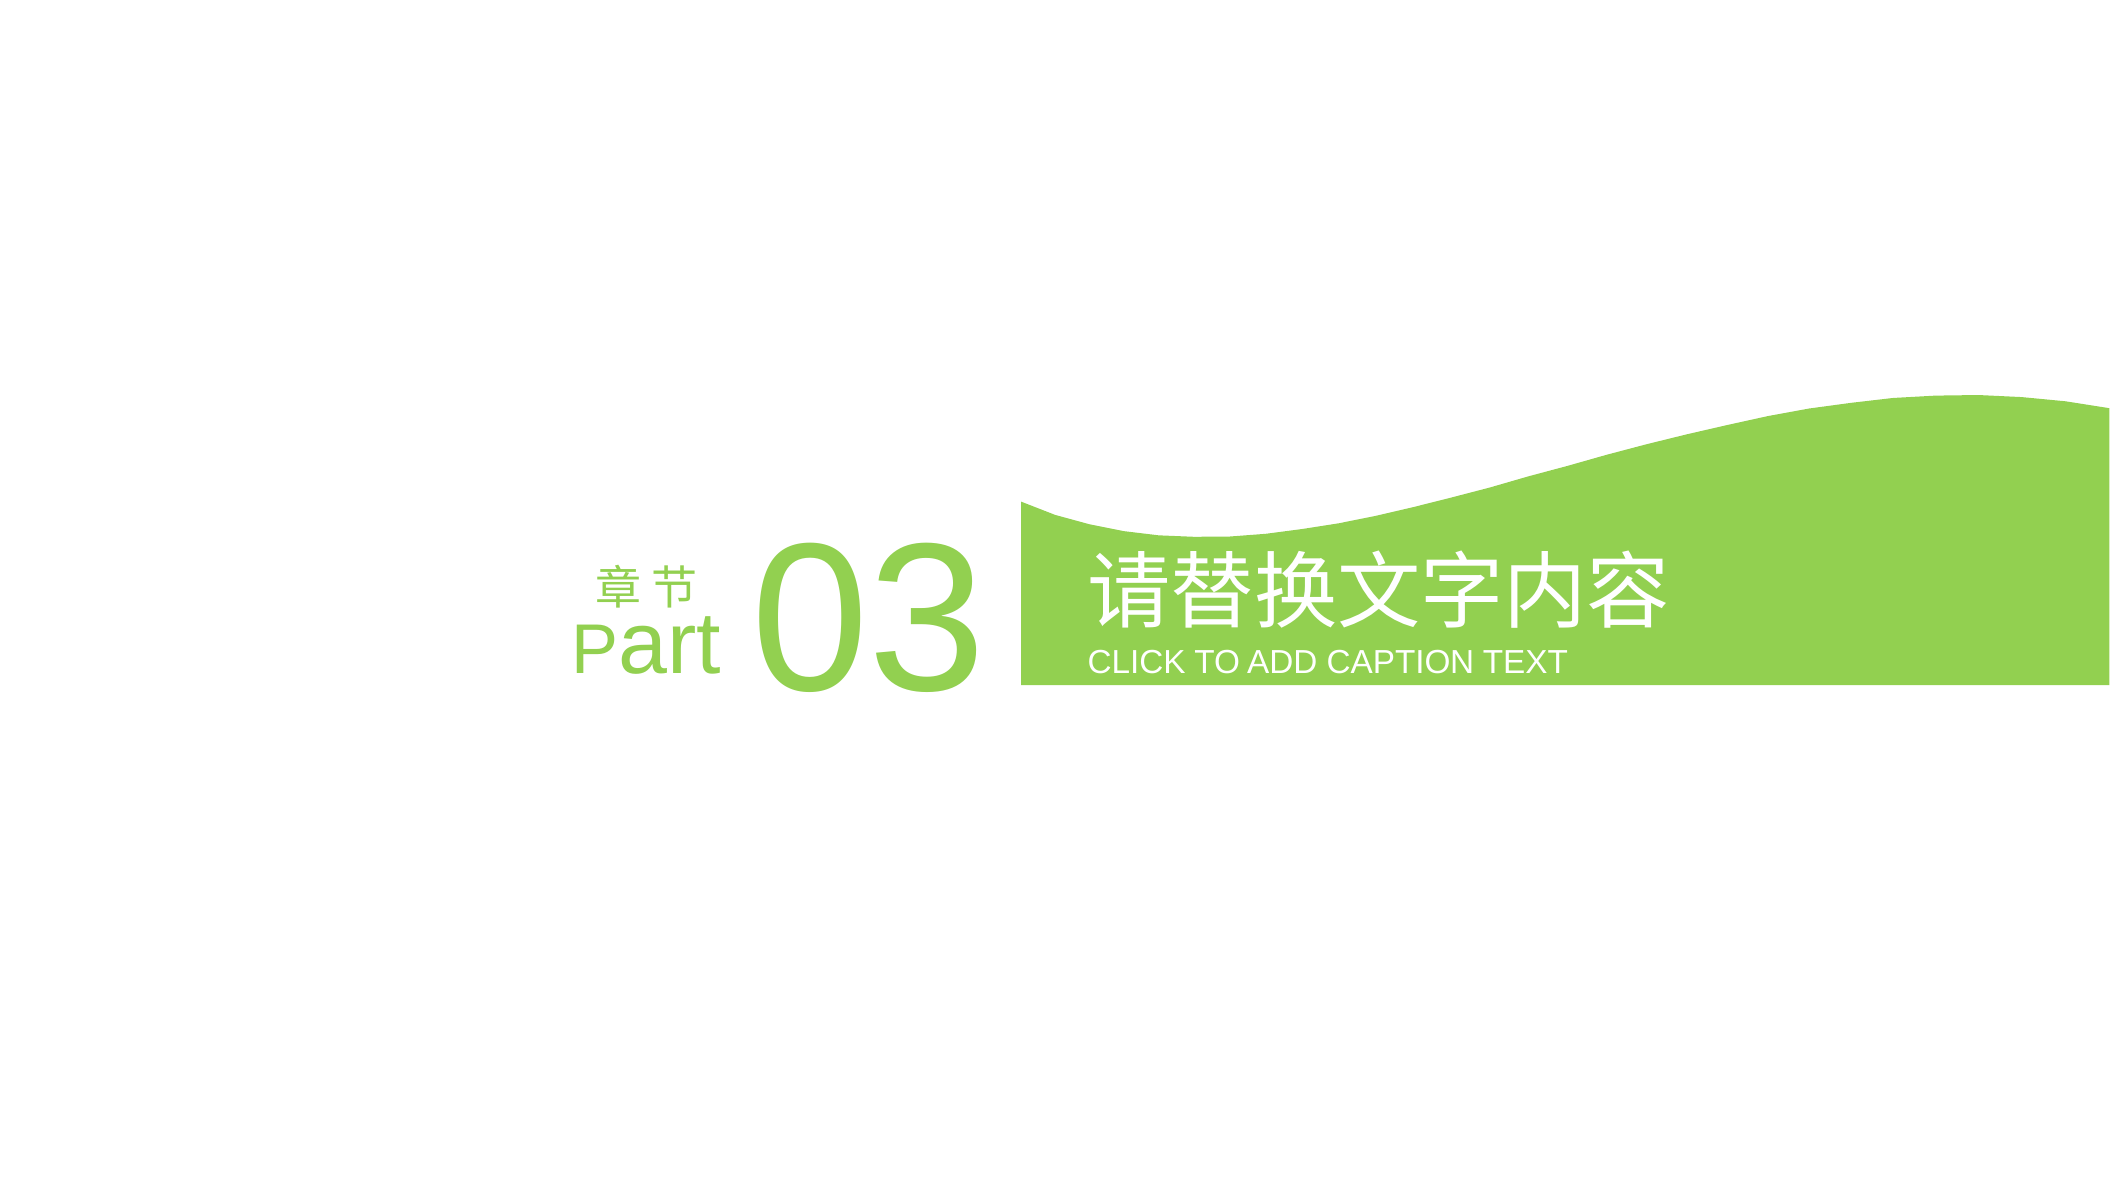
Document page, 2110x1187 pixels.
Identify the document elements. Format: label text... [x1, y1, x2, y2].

text_box [1021, 395, 2110, 686]
text_box 请替换文字内容 [1087, 549, 1693, 640]
text_box CLICK TO ADD CAPTION TEXT [1087, 644, 1693, 681]
text_box Part [571, 586, 722, 692]
text_box 章 节 [595, 558, 698, 614]
text_box 03 [751, 479, 986, 733]
